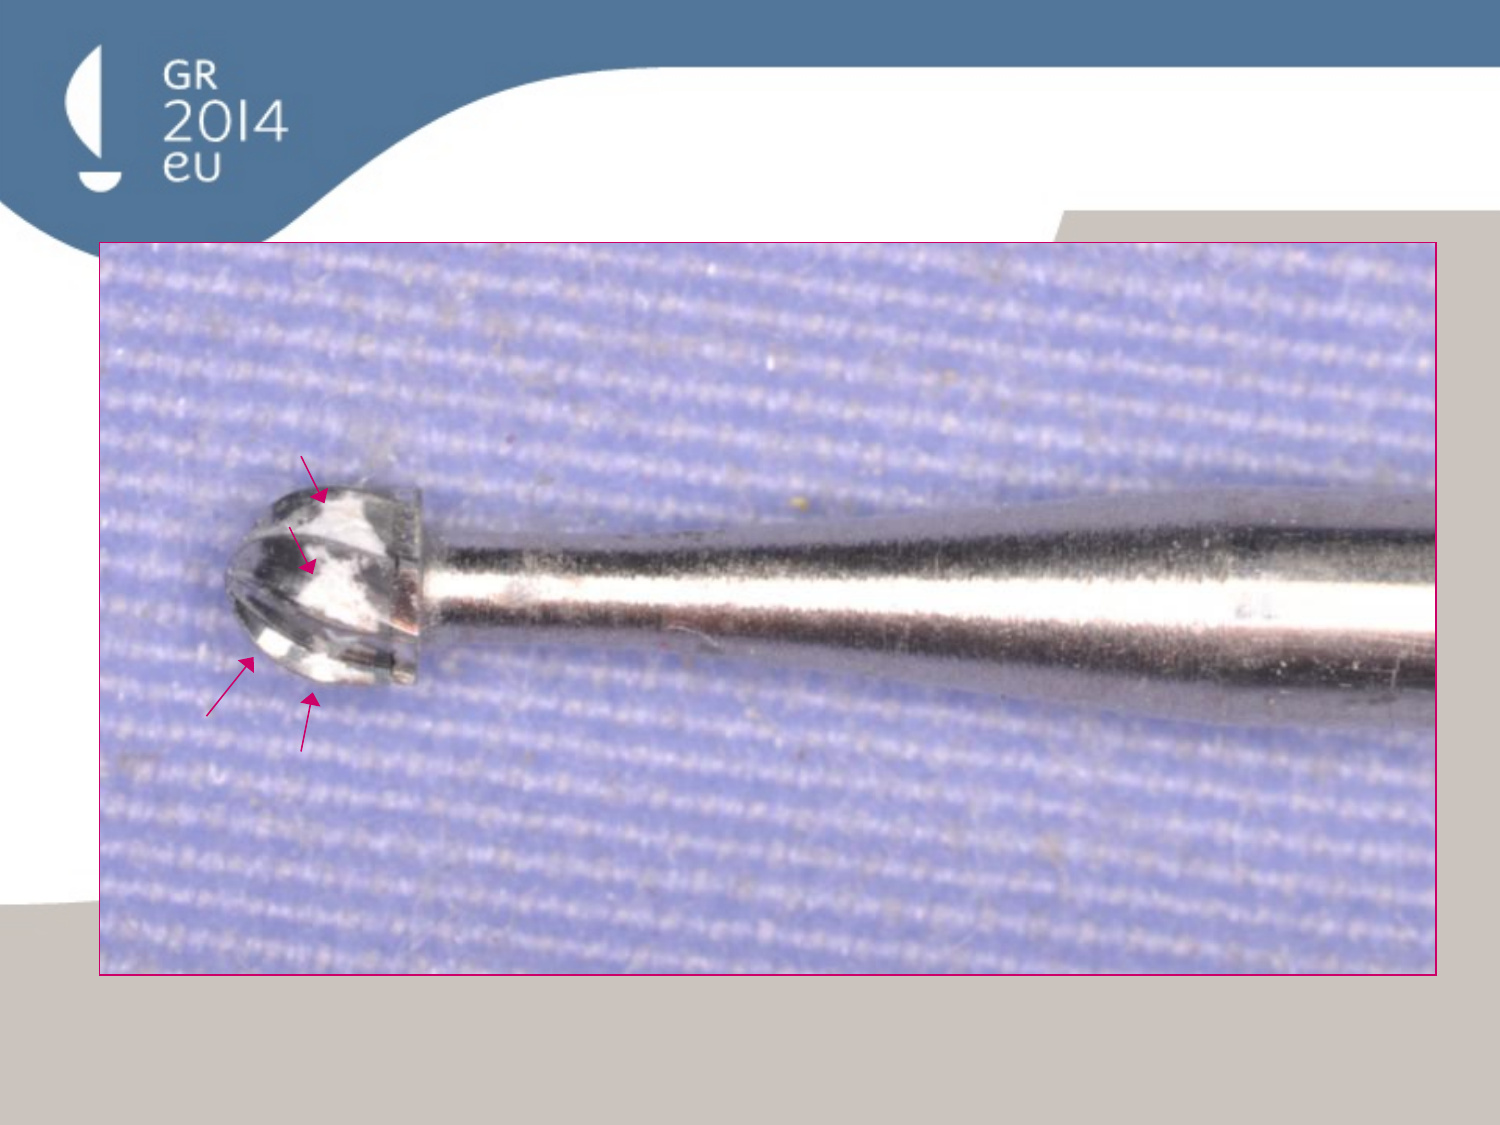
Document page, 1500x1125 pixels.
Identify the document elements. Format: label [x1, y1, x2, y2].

picture [99, 243, 1436, 975]
